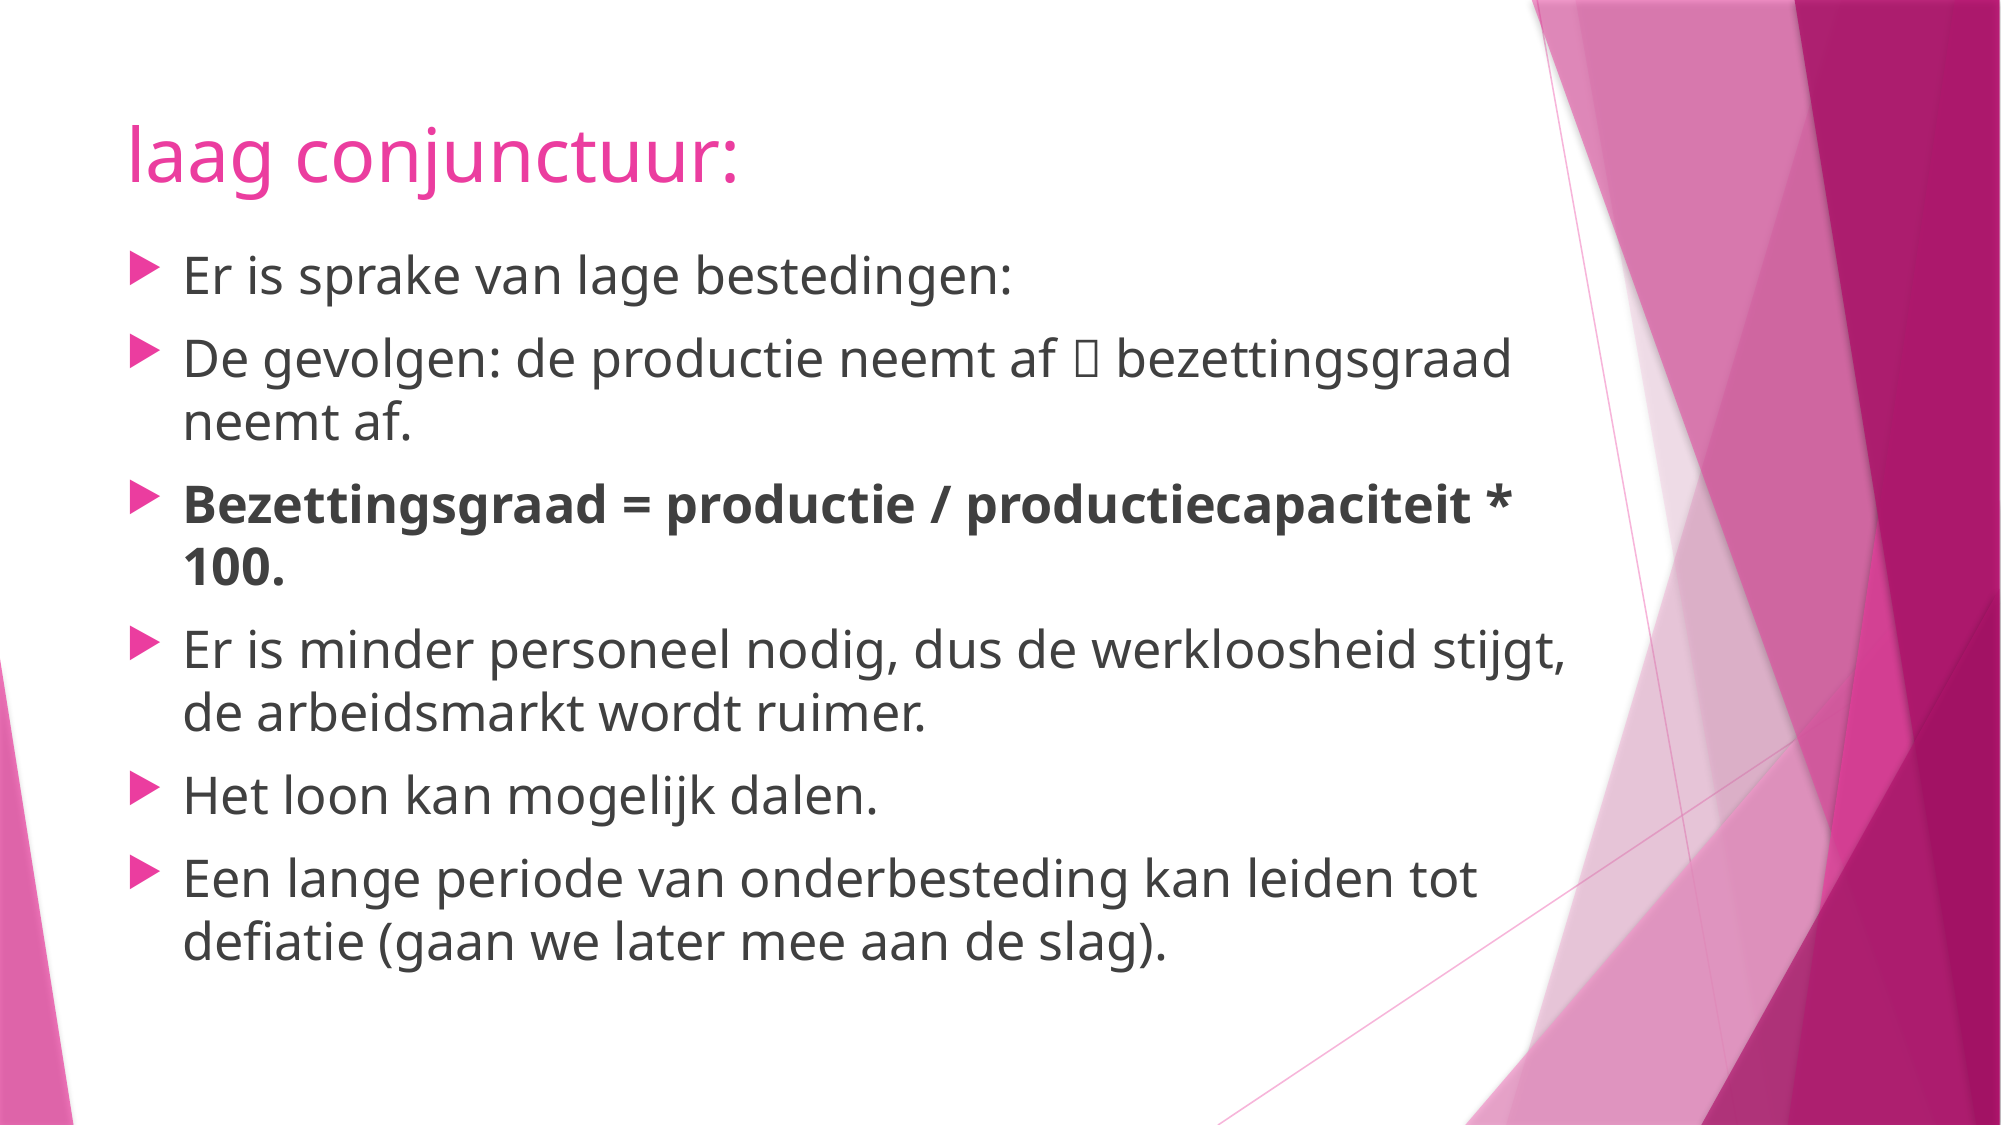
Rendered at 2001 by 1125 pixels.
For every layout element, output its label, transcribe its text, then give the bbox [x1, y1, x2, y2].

title laag conjunctuur: [111, 99, 1522, 234]
list Er is sprake van lage bestedingen: De gevolgen: de productie neemt af  bezettingsgraad neemt af. Bezettingsgraad = productie / productiecapaciteit * 100. Er is minder personeel nodig, dus de werkloosheid stijgt, de arbeidsmarkt wordt ruimer. Het loon kan mogelijk dalen. Een lange periode van onderbesteding kan leiden tot defiatie (gaan we later mee aan de slag). [111, 234, 1585, 1078]
